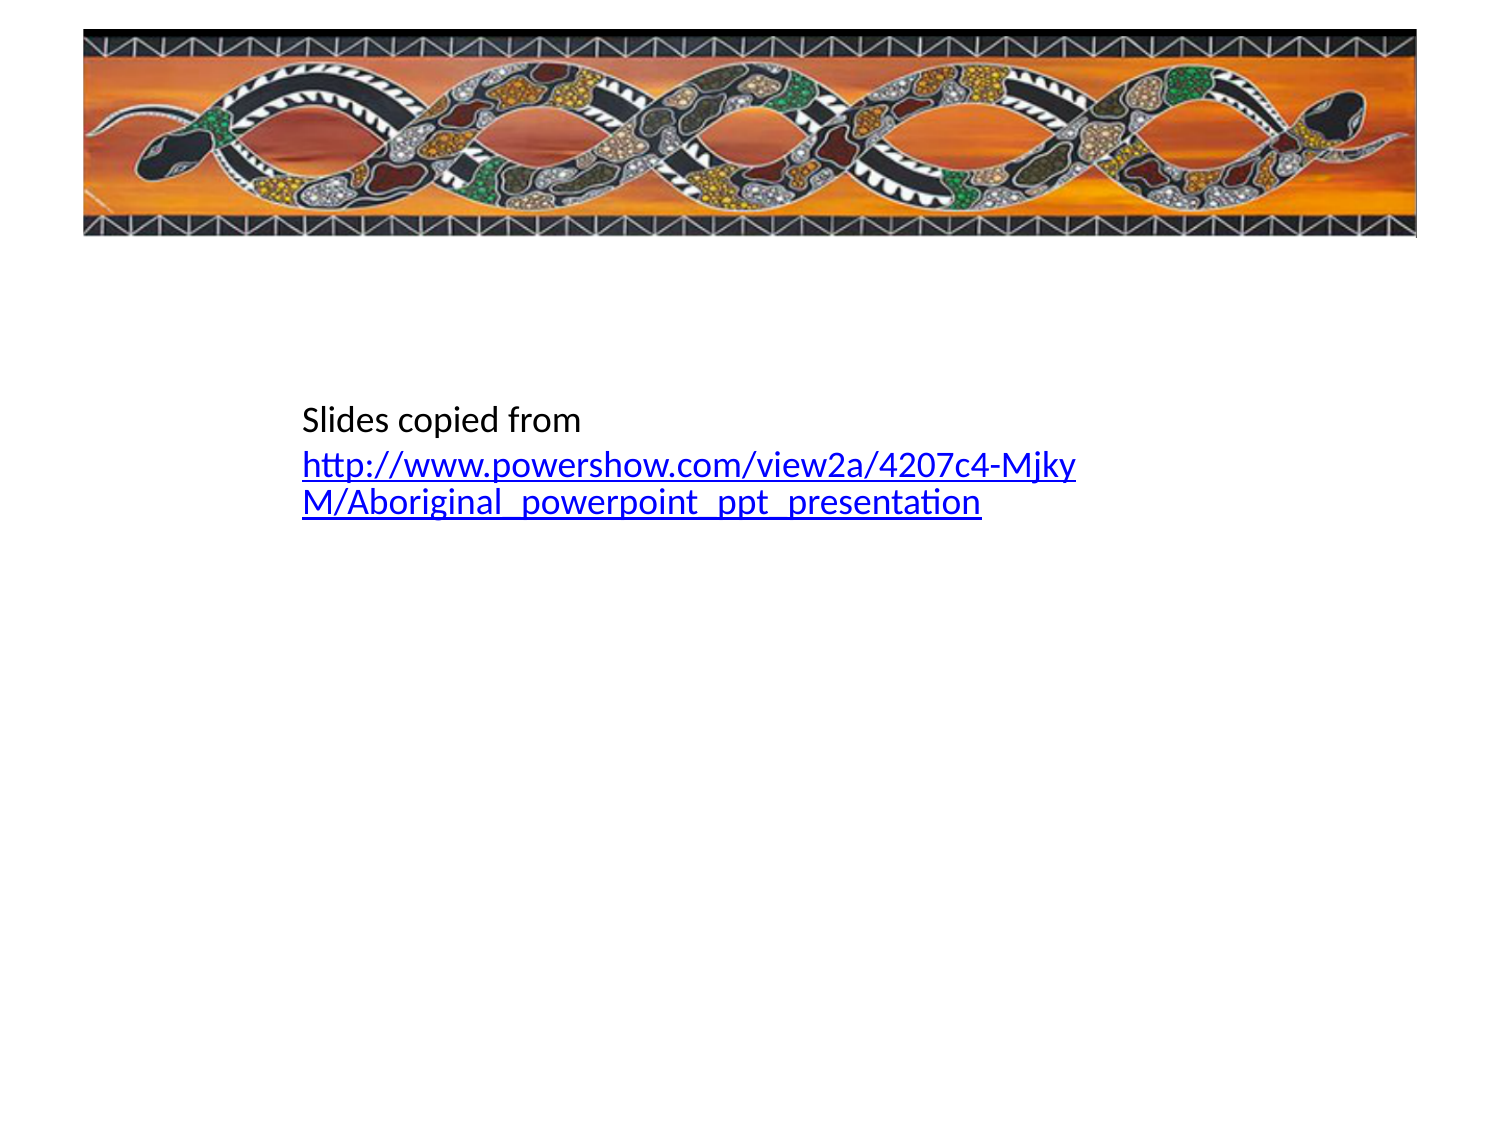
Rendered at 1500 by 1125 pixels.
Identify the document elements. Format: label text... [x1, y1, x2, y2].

picture [83, 28, 1417, 238]
text_box Slides copied from http://www.powershow.com/view2a/4207c4-MjkyM/Aboriginal_powerpoint_ppt_presentation [287, 387, 1113, 583]
